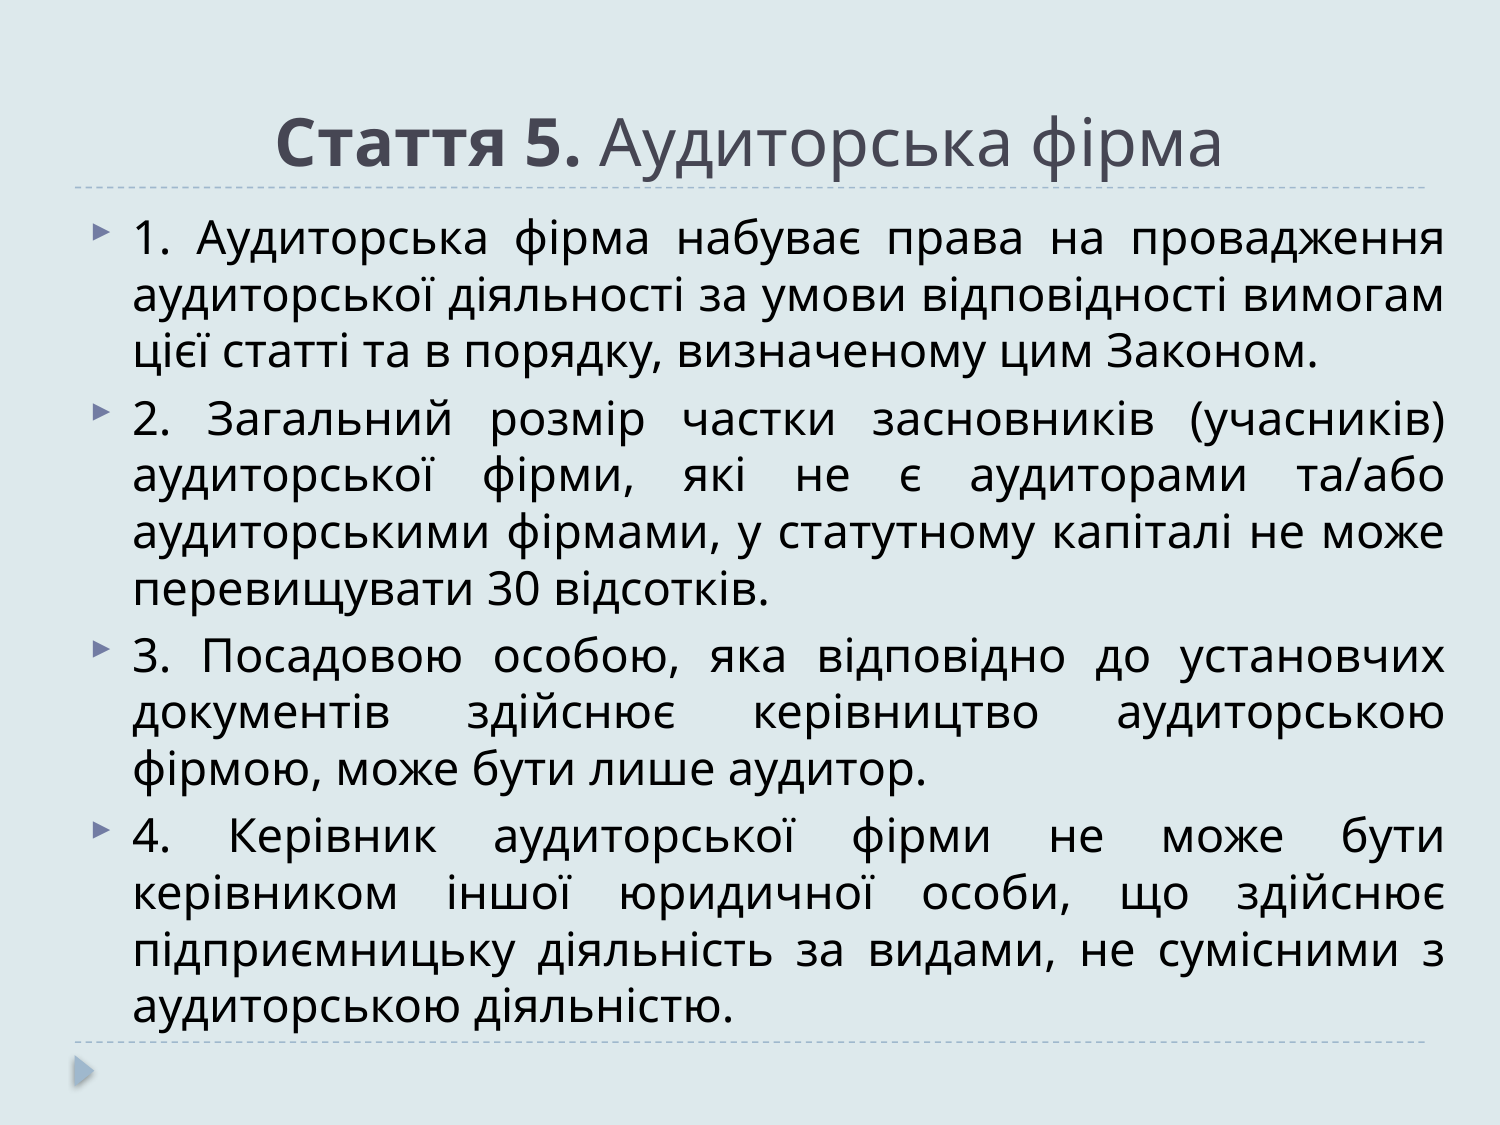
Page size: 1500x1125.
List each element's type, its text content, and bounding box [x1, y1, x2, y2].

list 1. Аудиторська фірма набуває права на провадження аудиторської діяльності за умови відповідності вимогам цієї статті та в порядку, визначеному цим Законом. 2. Загальний розмір частки засновників (учасників) аудиторської фірми, які не є аудиторами та/або аудиторськими фірмами, у статутному капіталі не може перевищувати 30 відсотків. 3. Посадовою особою, яка відповідно до установчих документів здійснює керівництво аудиторською фірмою, може бути лише аудитор. 4. Керівник аудиторської фірми не може бути керівником іншої юридичної особи, що здійснює підприємницьку діяльність за видами, не сумісними з аудиторською діяльністю. [75, 200, 1463, 1050]
title Стаття 5. Аудиторська фірма [75, 24, 1425, 188]
